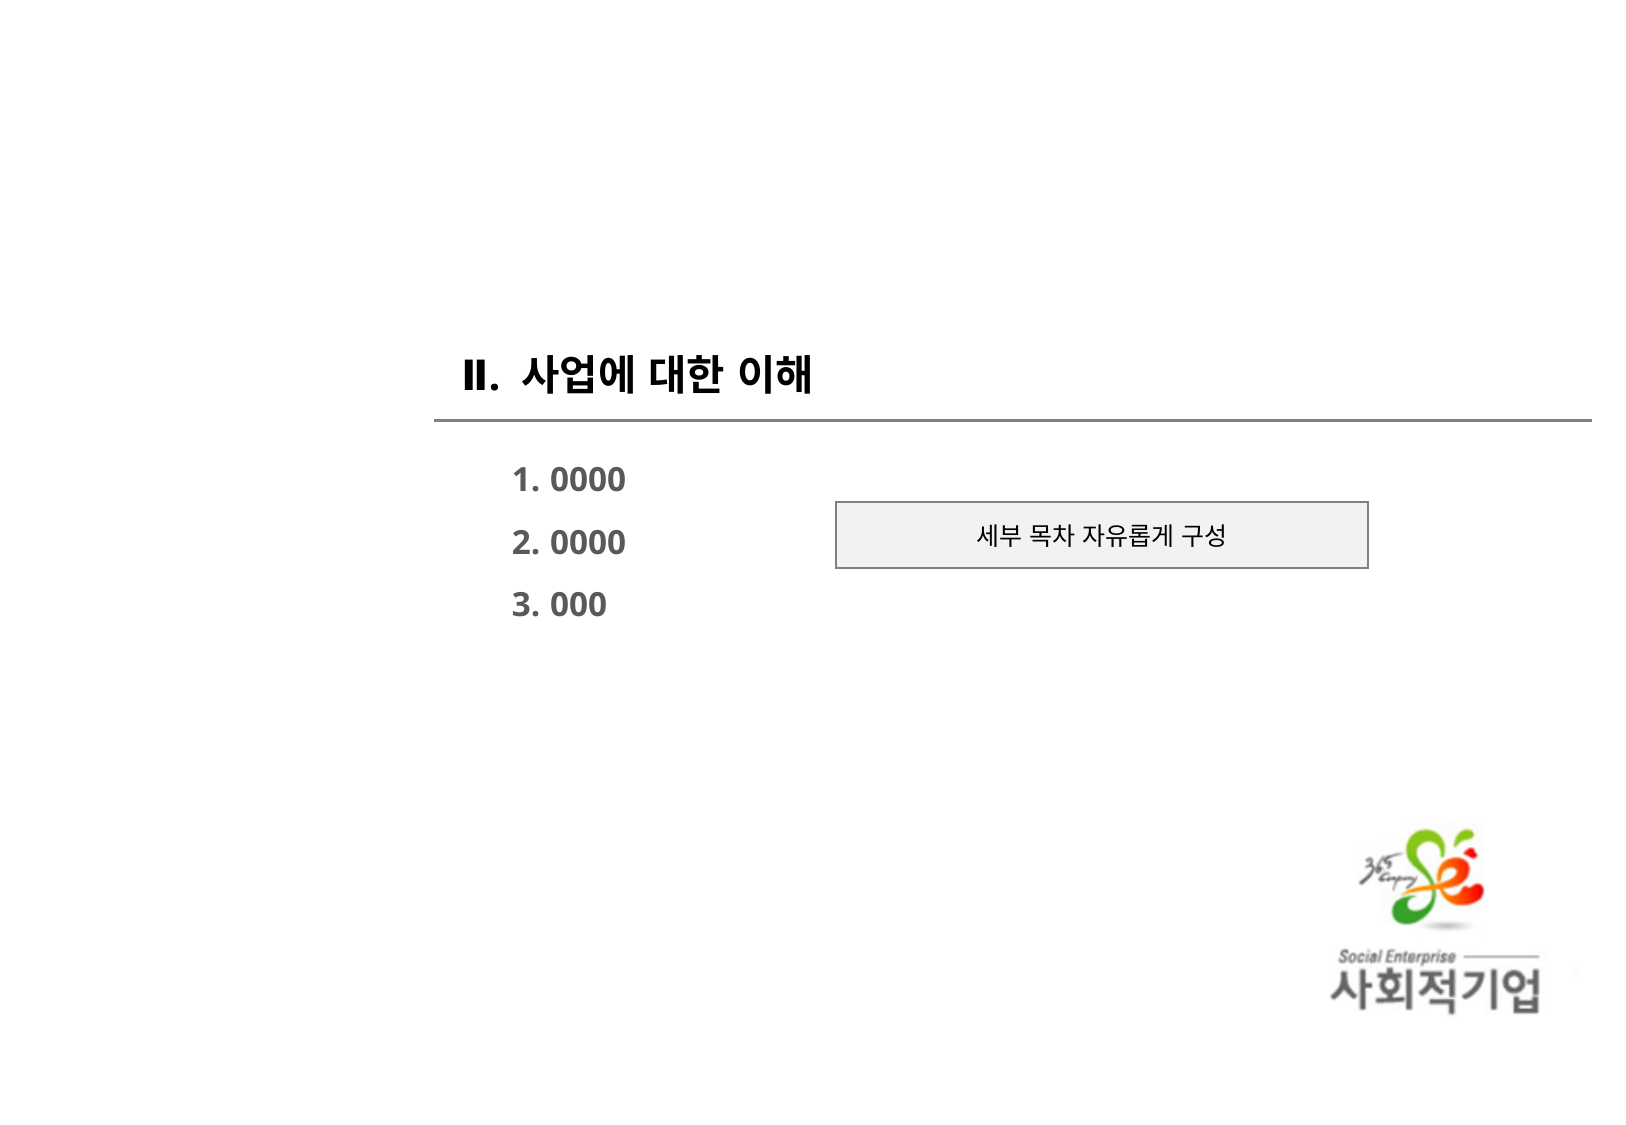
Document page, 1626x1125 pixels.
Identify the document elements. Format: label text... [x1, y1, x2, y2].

picture [1294, 810, 1581, 1037]
text_box Ⅱ. 사업에 대한 이해 [446, 341, 1073, 406]
text_box 세부 목차 자유롭게 구성 [835, 501, 1369, 569]
text_box 0000 0000 000 [511, 460, 1295, 771]
